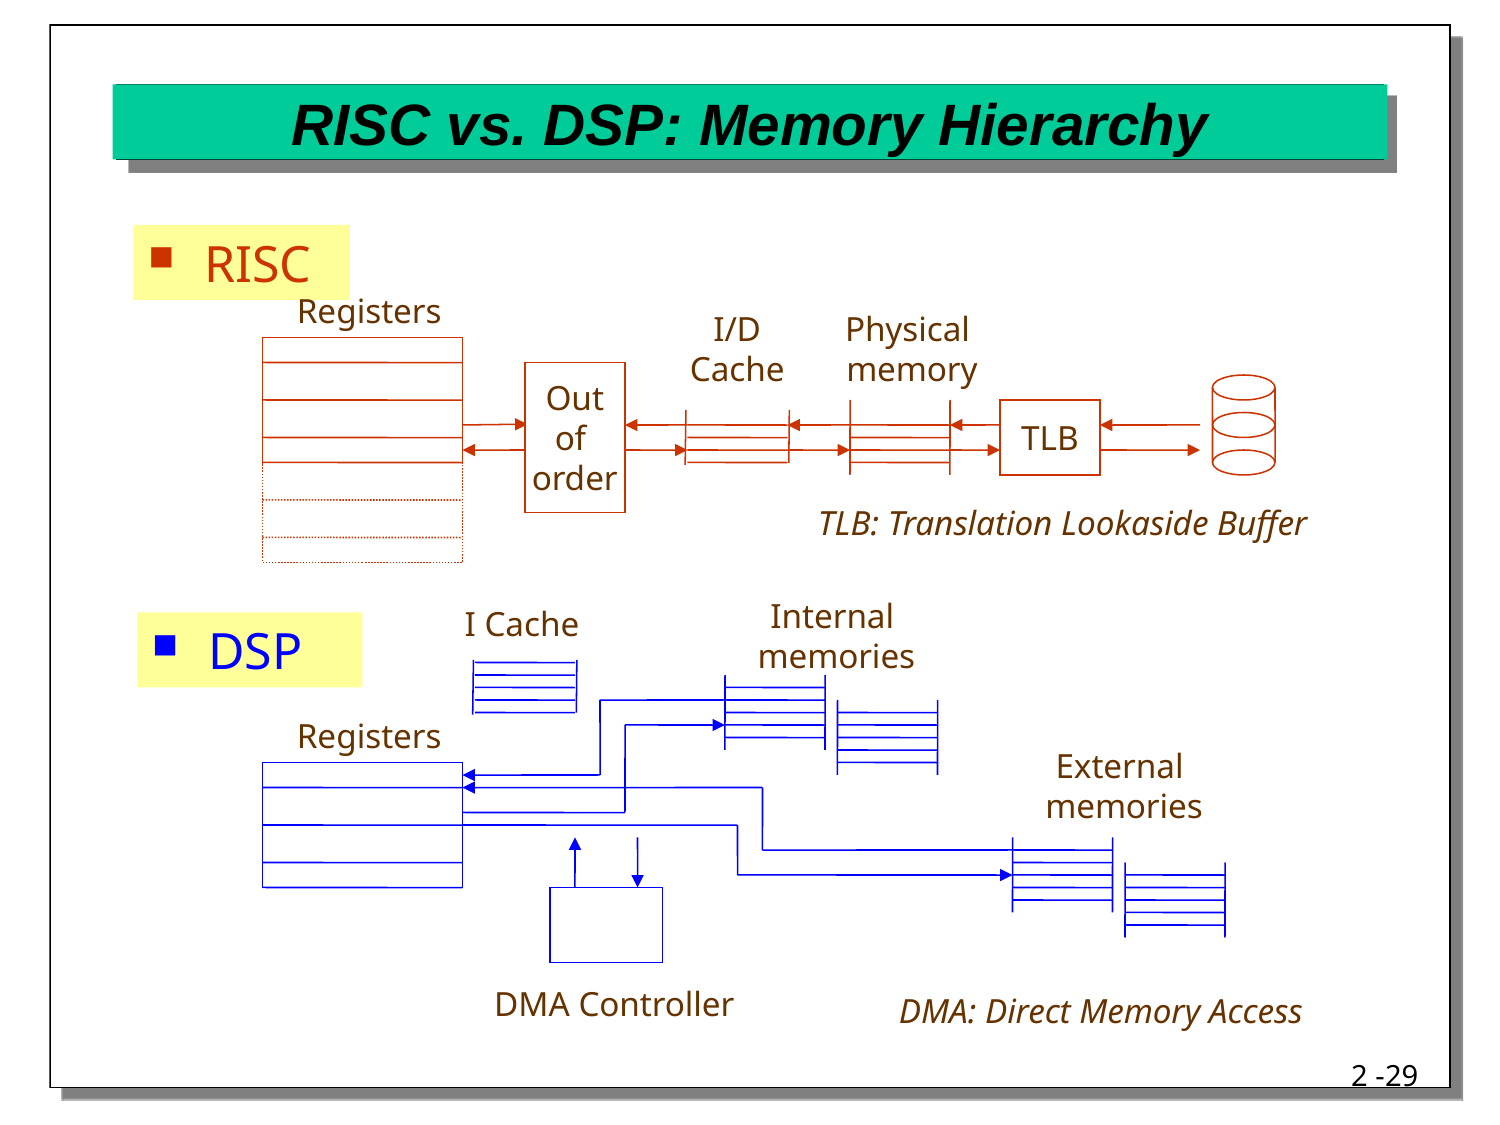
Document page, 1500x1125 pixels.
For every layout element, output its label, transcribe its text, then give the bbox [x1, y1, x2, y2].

title RISC vs. DSP: Memory Hierarchy [112, 84, 1388, 160]
text_box DSP [137, 612, 363, 688]
text_box [462, 418, 525, 431]
list RISC [133, 224, 351, 301]
text_box Internal memories [734, 587, 931, 683]
text_box Registers [282, 707, 457, 763]
text_box [737, 868, 1013, 882]
text_box [262, 788, 463, 825]
text_box [262, 863, 463, 887]
text_box [262, 826, 463, 862]
text_box [262, 463, 463, 563]
text_box Out of order [525, 362, 625, 513]
text_box [262, 337, 463, 362]
text_box [1099, 418, 1201, 432]
text_box TLB [999, 399, 1100, 475]
text_box [462, 443, 525, 457]
text_box [262, 363, 463, 437]
text_box DMA: Direct Memory Access [883, 982, 1318, 1038]
text_box [624, 418, 688, 432]
text_box [262, 438, 463, 462]
text_box [949, 418, 1000, 432]
text_box [624, 718, 725, 732]
text_box [568, 837, 582, 888]
text_box Registers [282, 282, 457, 338]
text_box [787, 418, 850, 432]
text_box [549, 887, 663, 963]
text_box I Cache [449, 595, 595, 650]
text_box [1212, 450, 1275, 475]
text_box Physical memory [822, 300, 993, 395]
text_box [462, 781, 763, 794]
text_box [1213, 412, 1275, 438]
text_box [949, 443, 1000, 457]
text_box [1099, 443, 1201, 457]
text_box TLB: Translation Lookaside Buffer [802, 495, 1323, 550]
text_box DMA Controller [479, 975, 750, 1030]
text_box I/D Cache [675, 300, 800, 395]
text_box [631, 837, 644, 888]
text_box External memories [1021, 737, 1218, 833]
text_box [787, 443, 850, 457]
text_box [462, 768, 601, 781]
text_box [262, 762, 463, 787]
text_box [624, 443, 688, 457]
text_box [1212, 375, 1275, 400]
